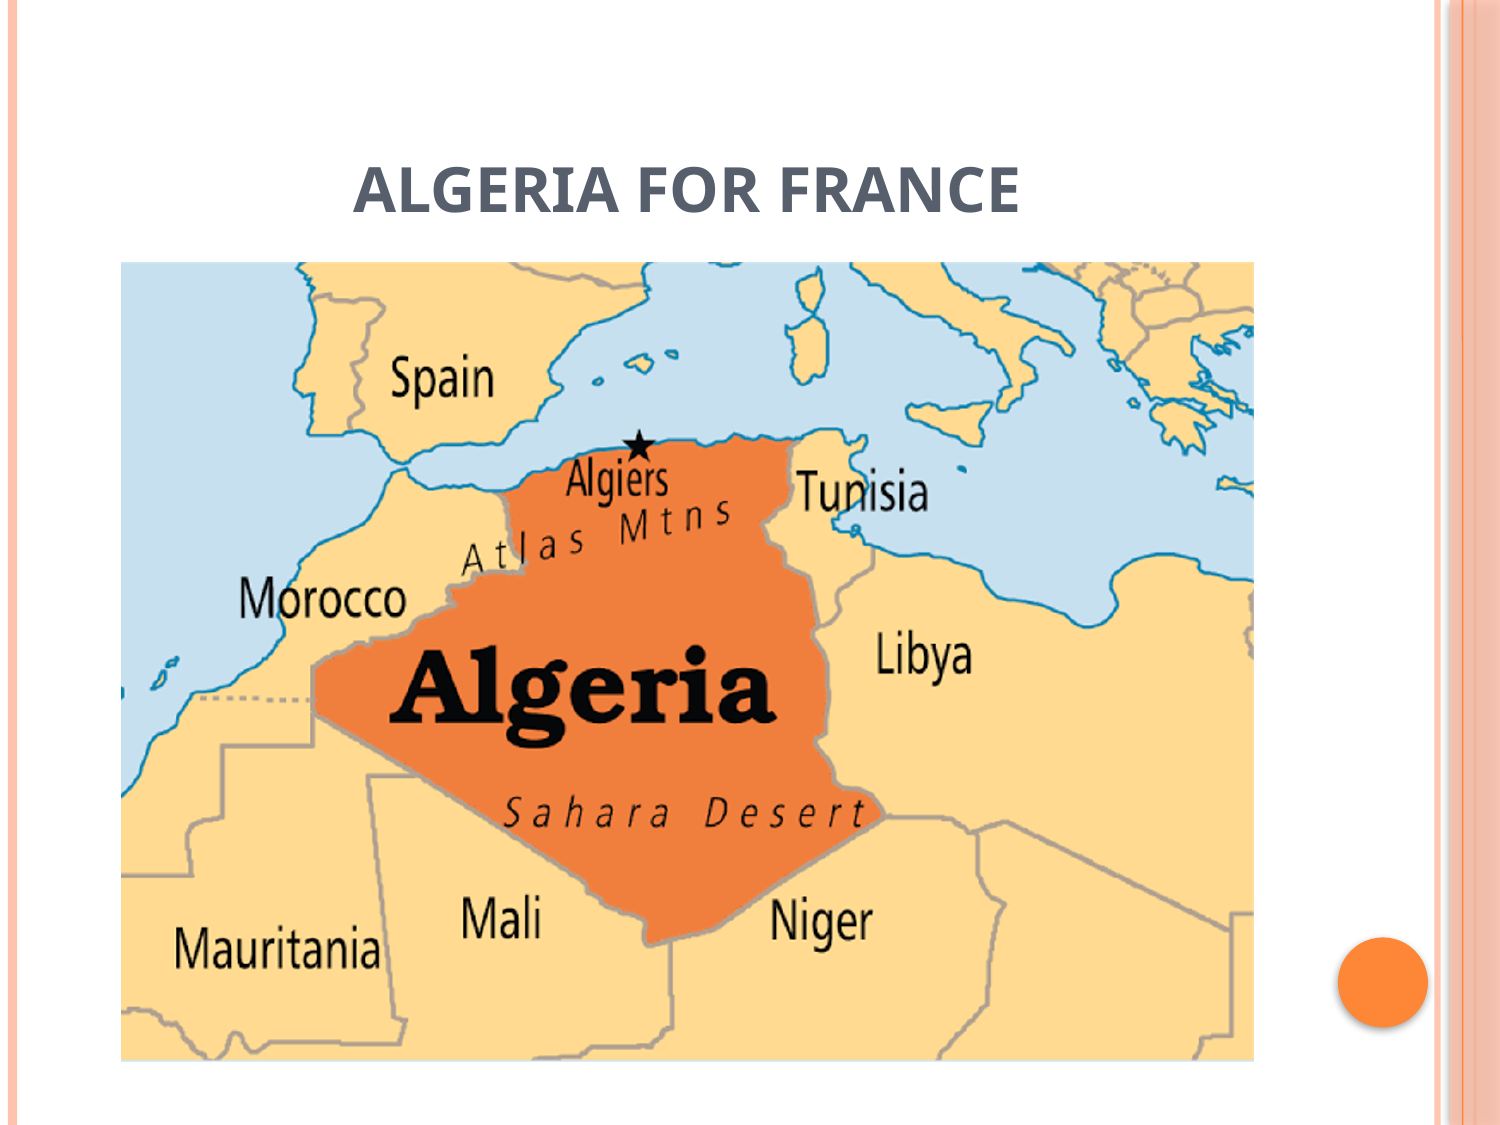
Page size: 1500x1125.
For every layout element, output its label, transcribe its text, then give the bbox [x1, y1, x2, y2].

title ALGERIA FOR FRANCE [75, 45, 1300, 233]
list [120, 261, 1255, 1063]
